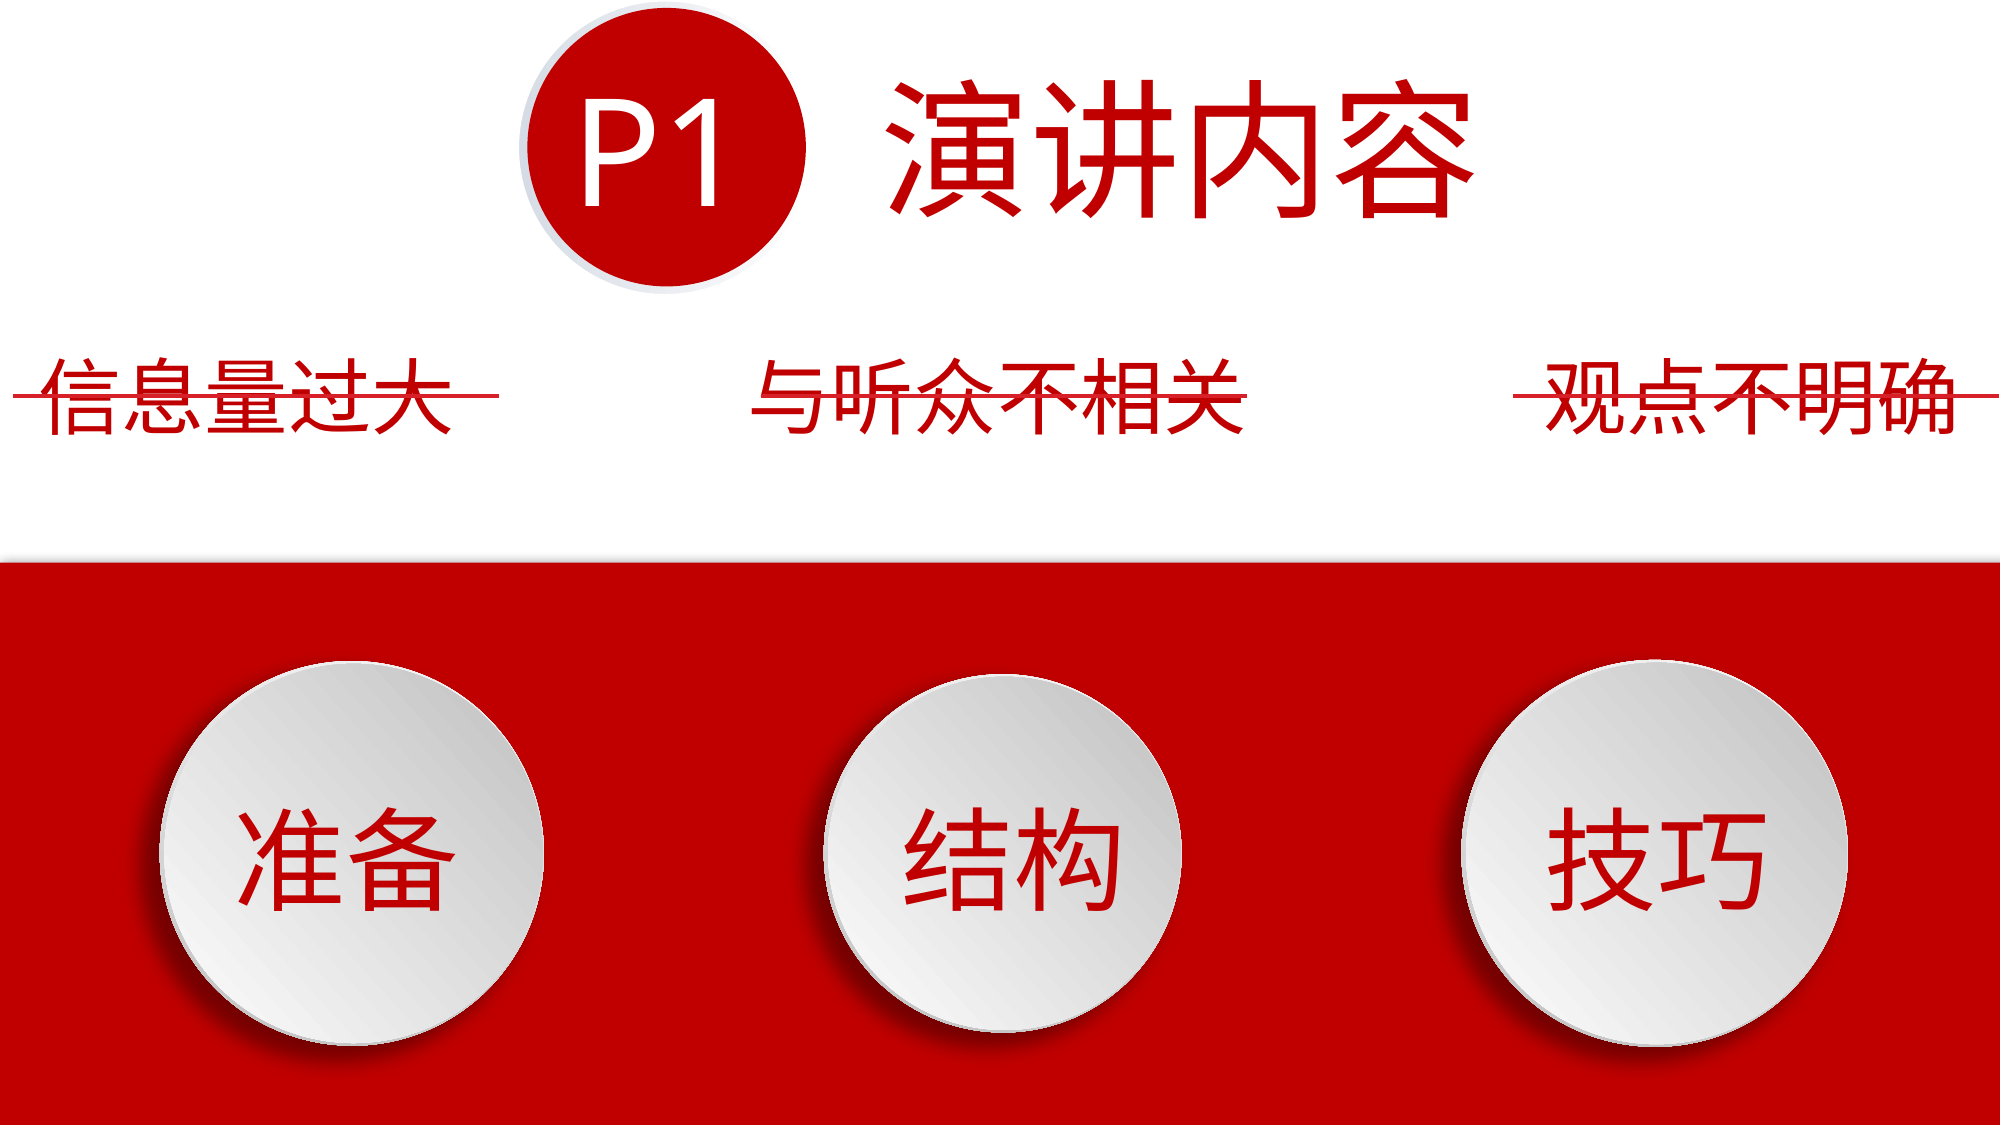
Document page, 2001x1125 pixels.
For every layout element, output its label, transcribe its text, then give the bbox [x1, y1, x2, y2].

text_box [517, 0, 814, 296]
text_box [0, 561, 2000, 1125]
text_box 演讲内容 [814, 49, 1551, 244]
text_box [159, 661, 544, 1046]
text_box 与听众不相关 [711, 337, 1283, 453]
text_box 信息量过大 [3, 337, 490, 453]
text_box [1461, 659, 1848, 1047]
text_box 观点不明确 [1504, 337, 2000, 453]
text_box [823, 674, 1182, 1033]
